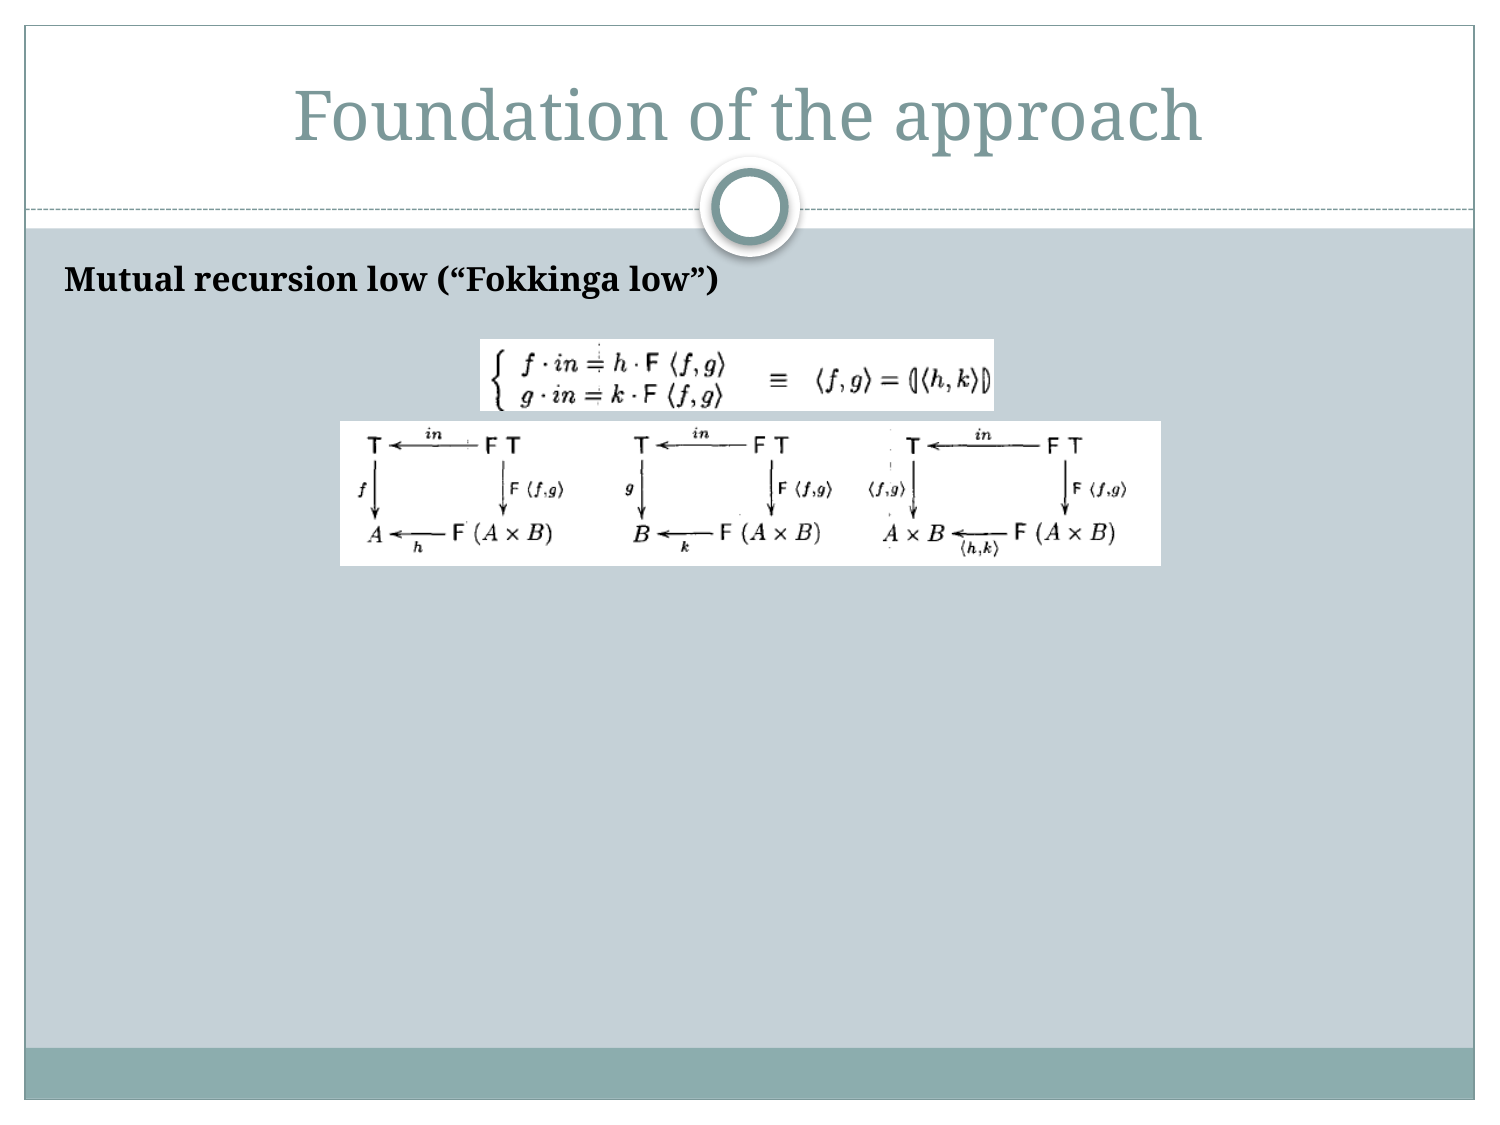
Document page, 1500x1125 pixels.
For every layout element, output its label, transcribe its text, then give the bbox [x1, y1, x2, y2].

title Foundation of the approach [49, 37, 1450, 162]
list Mutual recursion low (“Fokkinga low”) [49, 250, 1445, 1001]
picture [340, 421, 1162, 566]
picture [480, 339, 994, 411]
